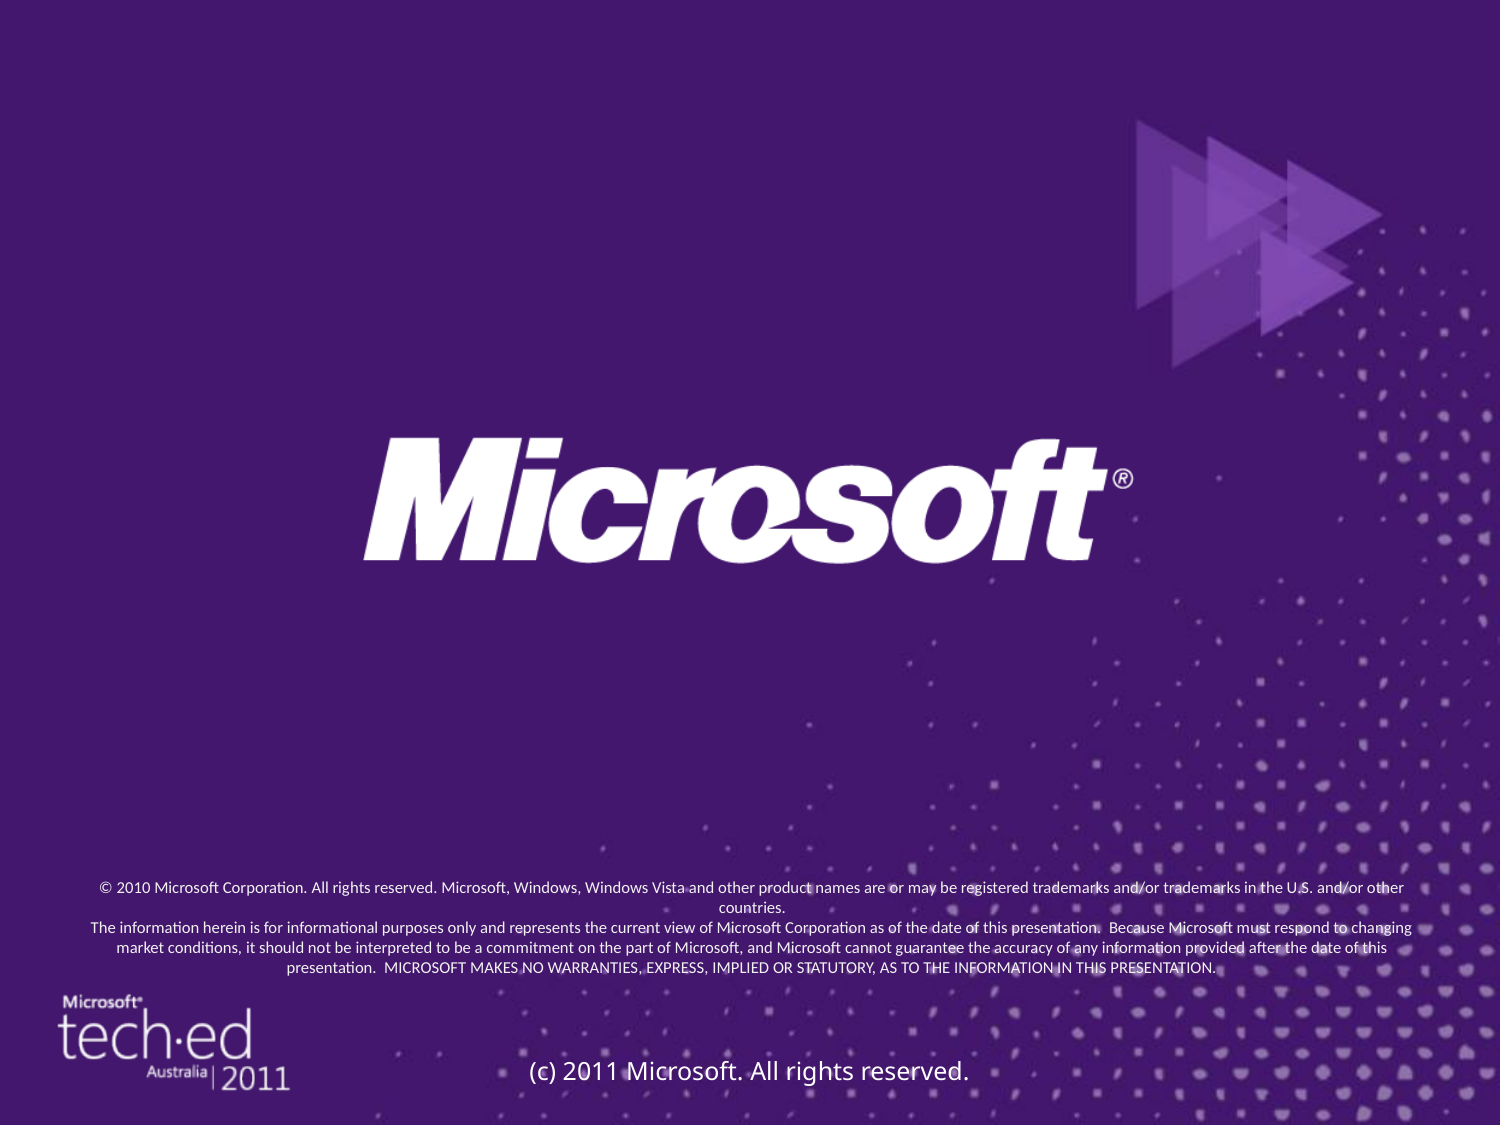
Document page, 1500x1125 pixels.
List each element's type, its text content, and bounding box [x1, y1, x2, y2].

text_box © 2010 Microsoft Corporation. All rights reserved. Microsoft, Windows, Windows Vista and other product names are or may be registered trademarks and/or trademarks in the U.S. and/or other countries. The information herein is for informational purposes only and represents the current view of Microsoft Corporation as of the date of this presentation. Because Microsoft must respond to changing market conditions, it should not be interpreted to be a commitment on the part of Microsoft, and Microsoft cannot guarantee the accuracy of any information provided after the date of this presentation. MICROSOFT MAKES NO WARRANTIES, EXPRESS, IMPLIED OR STATUTORY, AS TO THE INFORMATION IN THIS PRESENTATION. [64, 869, 1440, 985]
picture [0, 0, 1500, 1125]
footer (c) 2011 Microsoft. All rights reserved. [512, 1042, 988, 1103]
